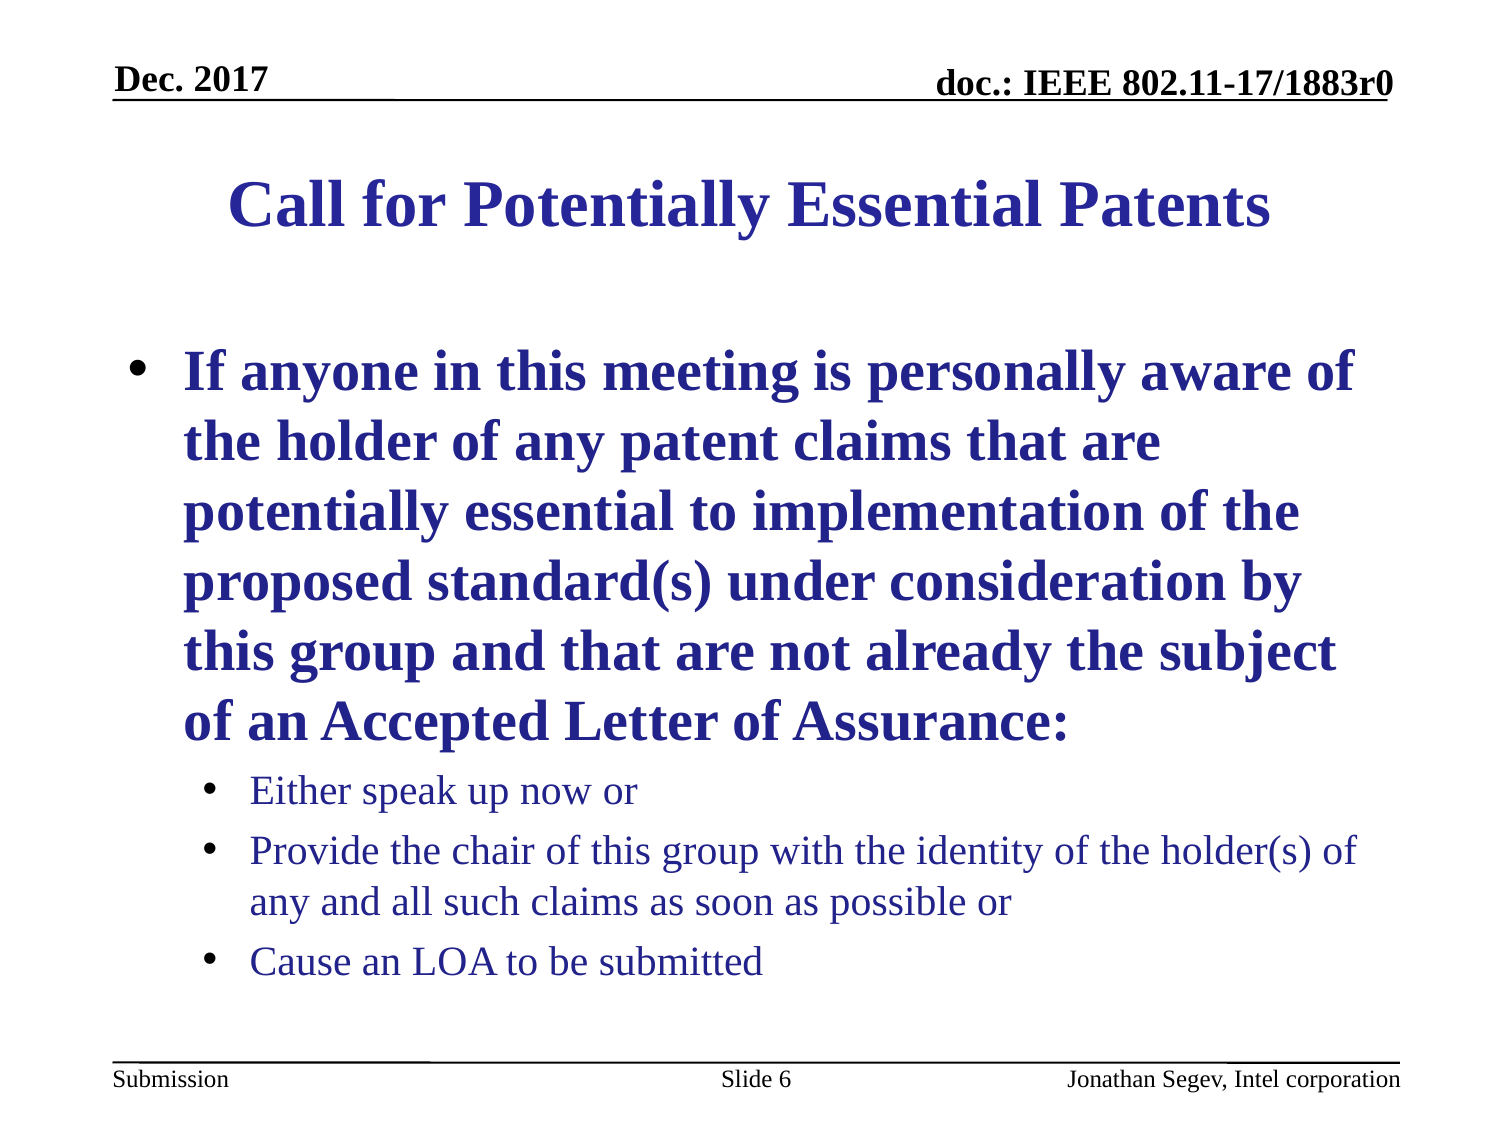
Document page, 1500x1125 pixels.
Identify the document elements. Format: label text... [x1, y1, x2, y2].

title Call for Potentially Essential Patents [112, 112, 1388, 288]
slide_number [114, 54, 423, 100]
footer Jonathan Segev, Intel corporation [878, 1061, 1402, 1093]
list If anyone in this meeting is personally aware of the holder of any patent claims that are potentially essential to implementation of the proposed standard(s) under consideration by this group and that are not already the subject of an Accepted Letter of Assurance: Either speak up now or Provide the chair of this group with the identity of the holder(s) of any and all such claims as soon as possible or Cause an LOA to be submitted [112, 324, 1388, 1000]
slide_number Slide 6 [712, 1061, 800, 1123]
